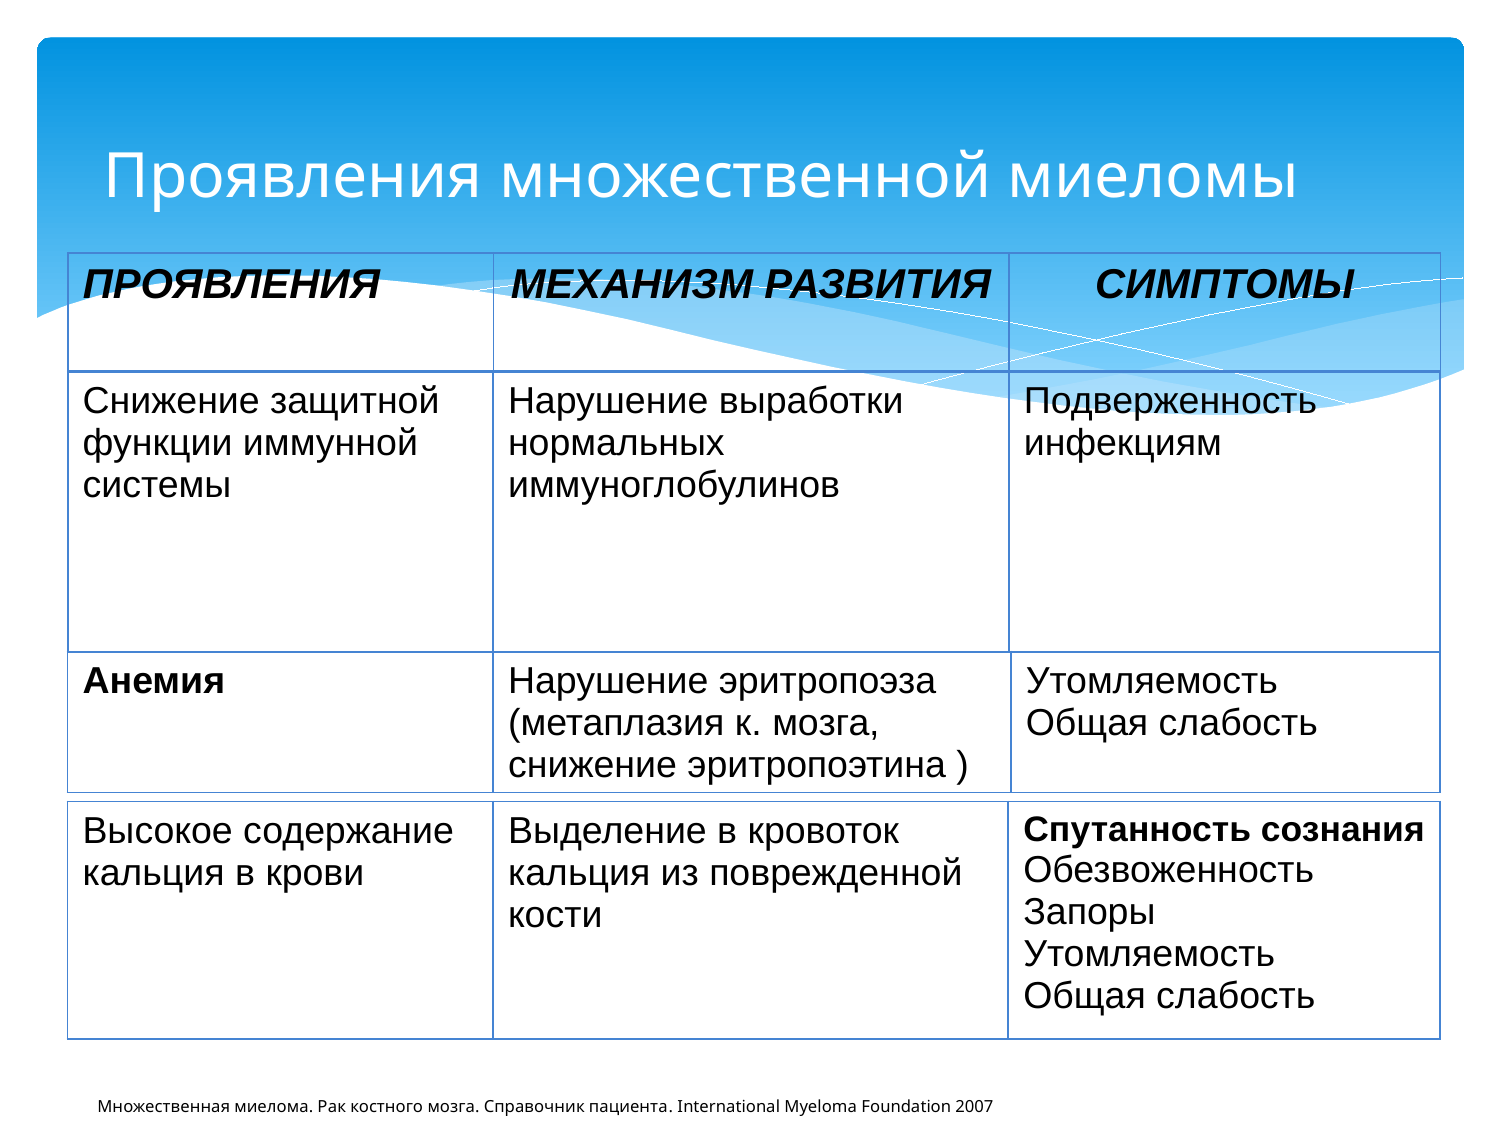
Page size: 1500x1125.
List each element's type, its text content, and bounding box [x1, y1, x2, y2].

table_header ПРОЯВЛЕНИЯ [69, 254, 493, 370]
table_header Спутанность сознания Обезвоженность Запоры Утомляемость Общая слабость [1009, 802, 1439, 1038]
table_header Снижение защитной функции иммунной системы [69, 373, 492, 651]
table_header Нарушение эритропоэза (метаплазия к. мозга, снижение эритропоэтина ) [494, 652, 1010, 792]
table_header Высокое содержание кальция в крови [68, 802, 492, 1038]
title Проявления множественной миеломы [65, 101, 1338, 243]
table_header Подверженность инфекциям [1010, 373, 1439, 651]
table_header Нарушение выработки нормальных иммуноглобулинов [494, 373, 1008, 651]
table_header Выделение в кровоток кальция из поврежденной кости [494, 802, 1007, 1038]
table_header СИМПТОМЫ [1010, 254, 1440, 370]
text_box Множественная миелома. Рак костного мозга. Справочник пациента. International Myeloma Foundation 2007 [82, 1088, 1159, 1124]
table_header Анемия [68, 652, 492, 792]
table_header Утомляемость Общая слабость [1012, 652, 1439, 792]
table_header МЕХАНИЗМ РАЗВИТИЯ [494, 254, 1008, 370]
